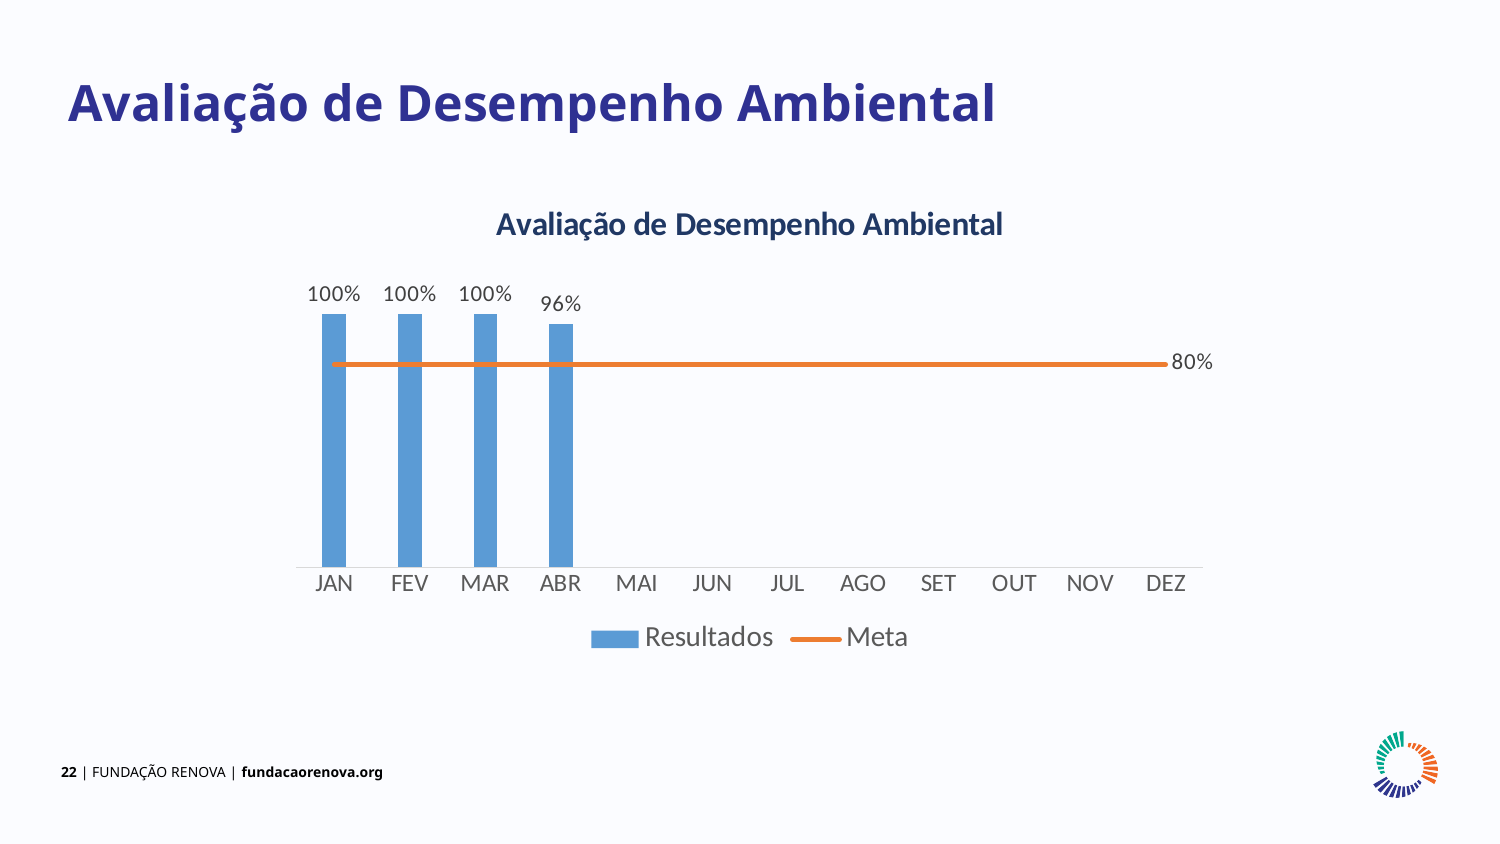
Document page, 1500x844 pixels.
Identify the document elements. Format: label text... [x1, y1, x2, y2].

chart [277, 183, 1223, 661]
list Avaliação de Desempenho Ambiental [48, 48, 1187, 259]
picture [1373, 731, 1438, 798]
